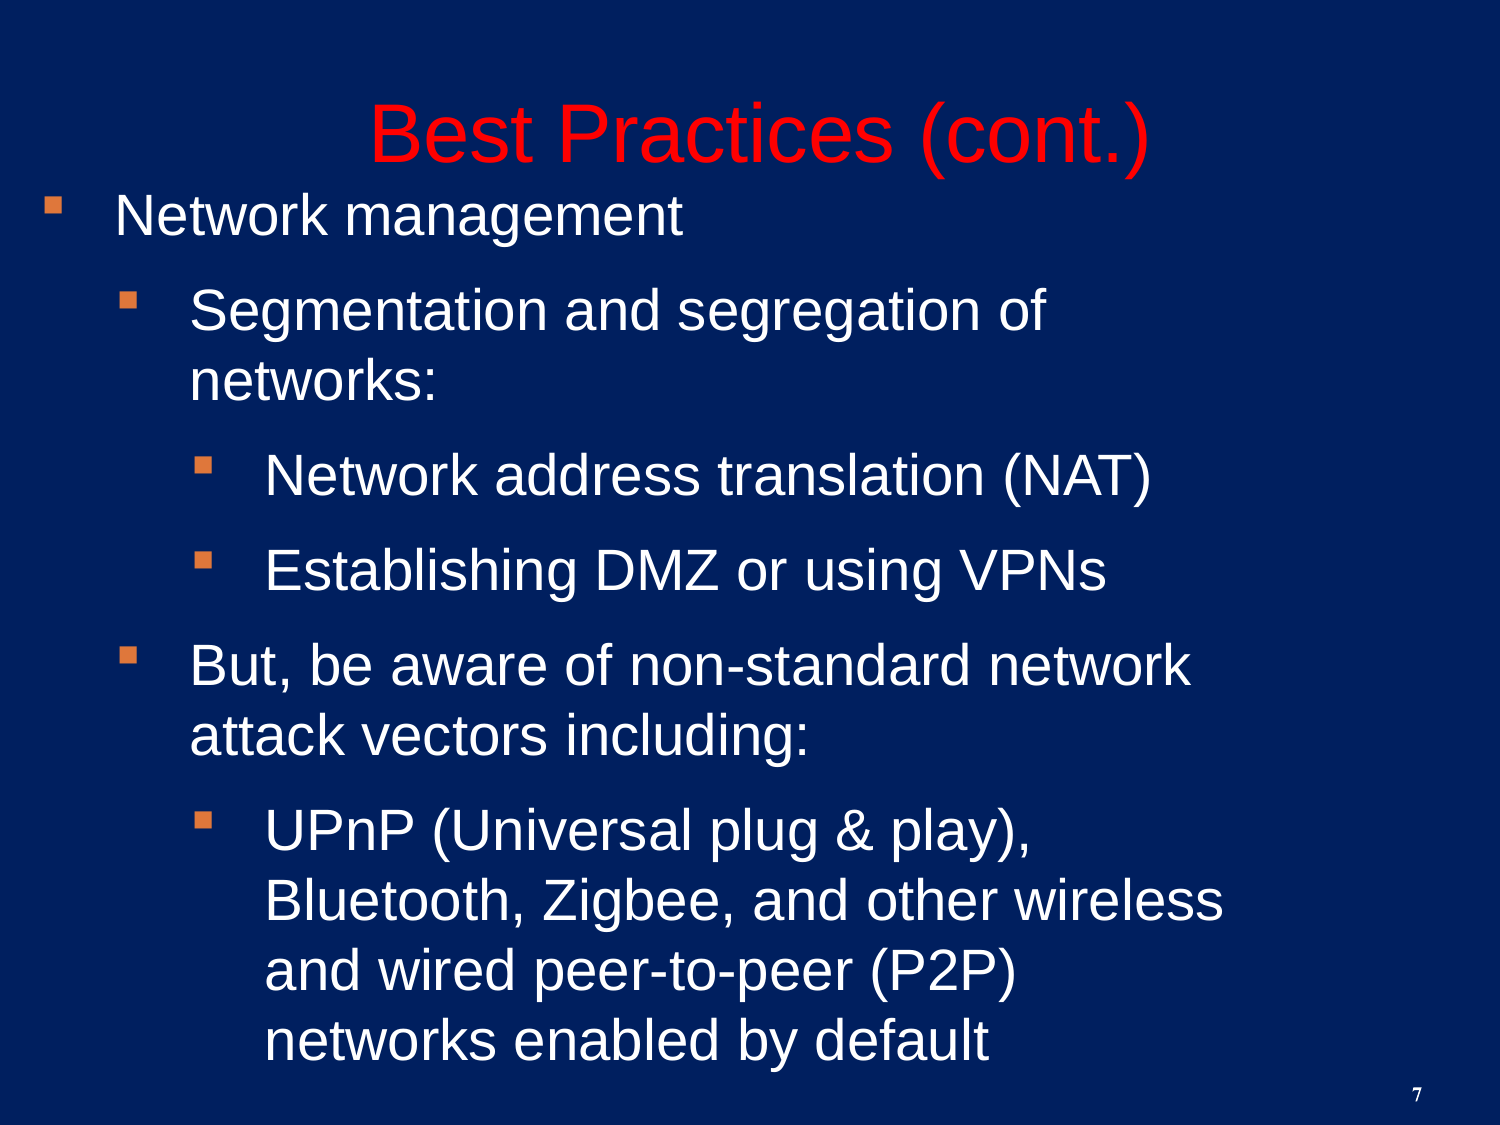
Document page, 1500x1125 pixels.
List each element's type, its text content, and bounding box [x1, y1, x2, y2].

text_box [1412, 1087, 1422, 1102]
title Best Practices (cont.) [44, 53, 1456, 267]
text_box Network management Segmentation and segregation of networks: Network address translation (NAT) Establishing DMZ or using VPNs But, be aware of non-standard network attack vectors including: UPnP (Universal plug & play), Bluetooth, Zigbee, and other wireless and wired peer-to-peer (P2P) networks enabled by default [37, 177, 1226, 1073]
